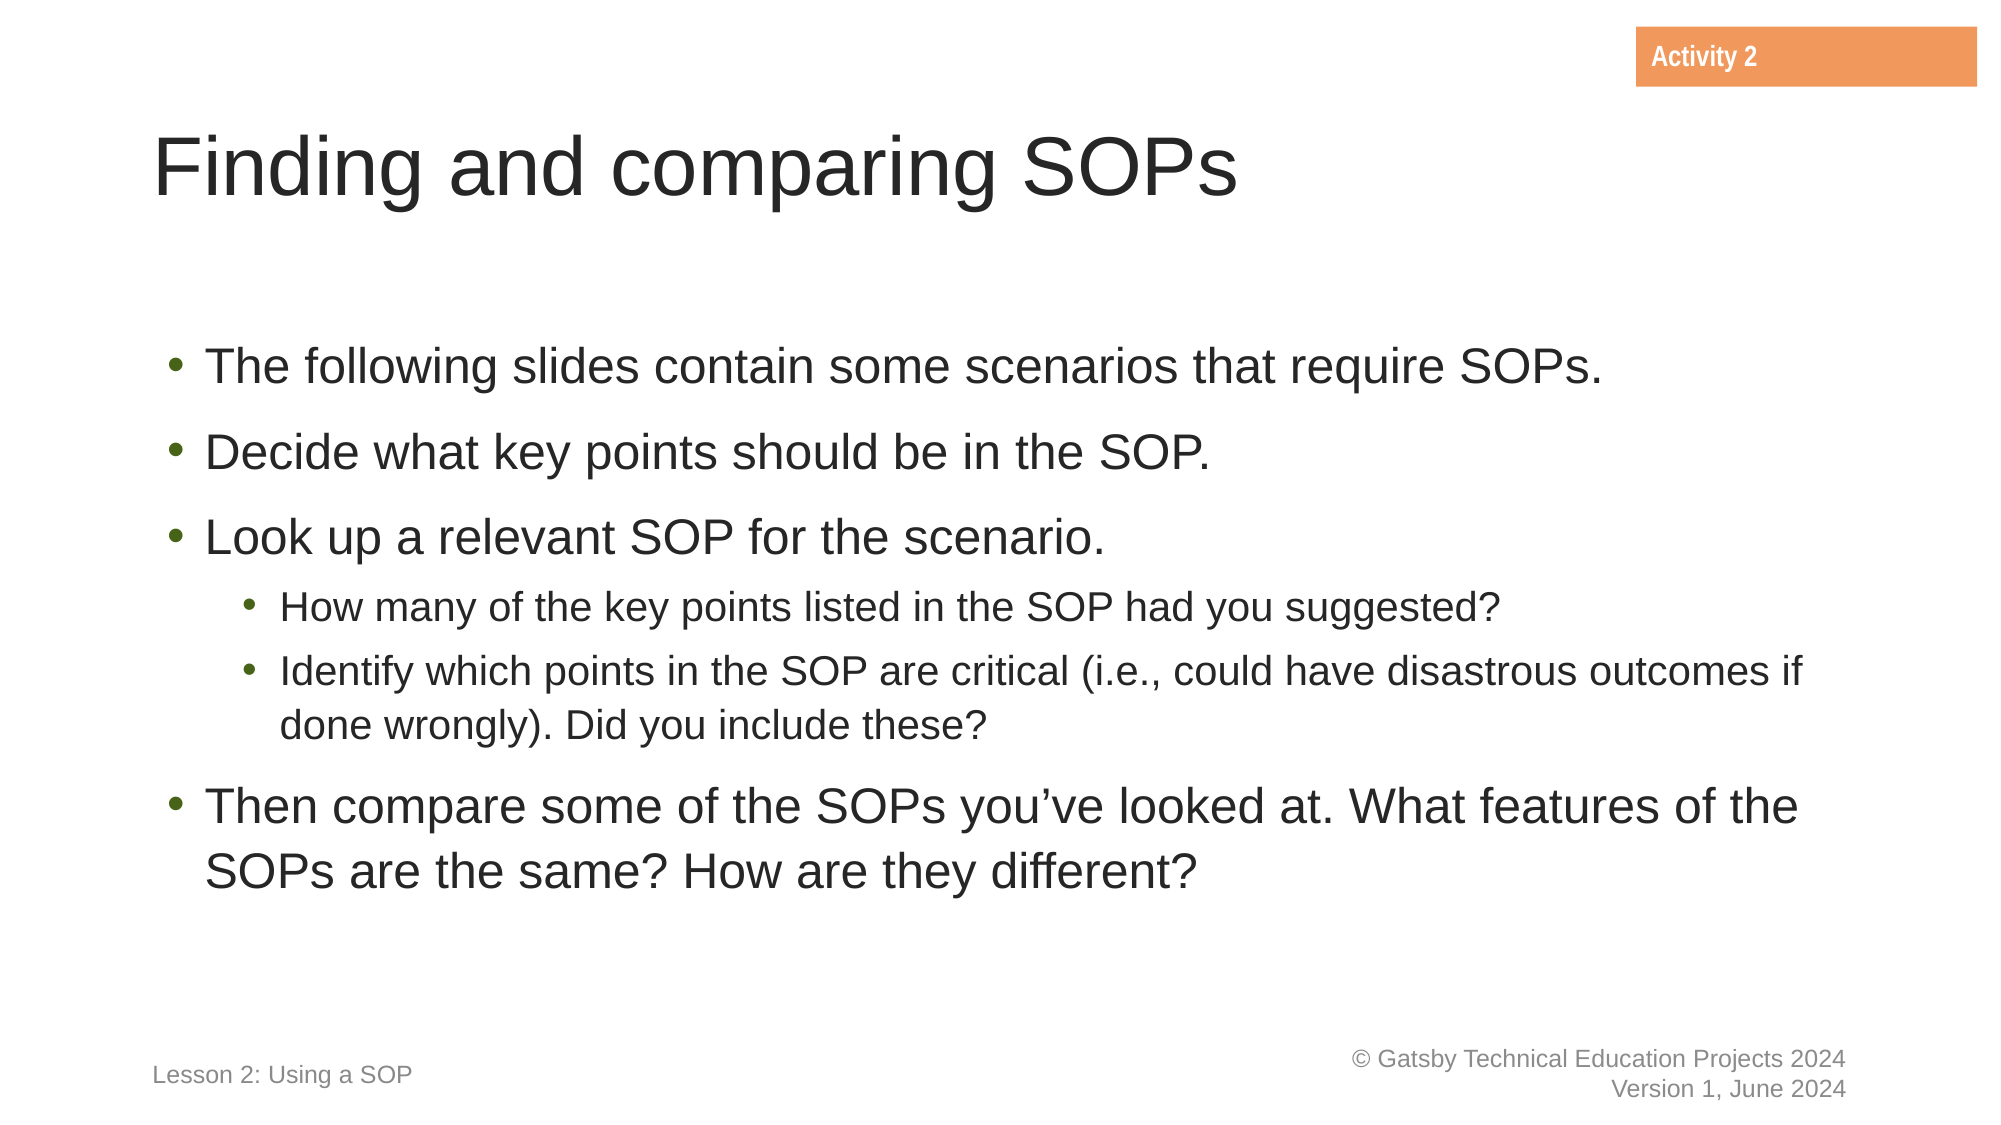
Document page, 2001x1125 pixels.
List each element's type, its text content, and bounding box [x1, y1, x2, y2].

list Lesson 2: Using a SOP [137, 1042, 829, 1103]
title Finding and comparing SOPs [137, 59, 1863, 278]
list Activity 2 [1636, 26, 1978, 87]
list The following slides contain some scenarios that require SOPs. Decide what key points should be in the SOP. Look up a relevant SOP for the scenario. How many of the key points listed in the SOP had you suggested? Identify which points in the SOP are critical (i.e., could have disastrous outcomes if done wrongly). Did you include these? Then compare some of the SOPs you’ve looked at. What features of the SOPs are the same? How are they different? [137, 299, 1863, 1014]
